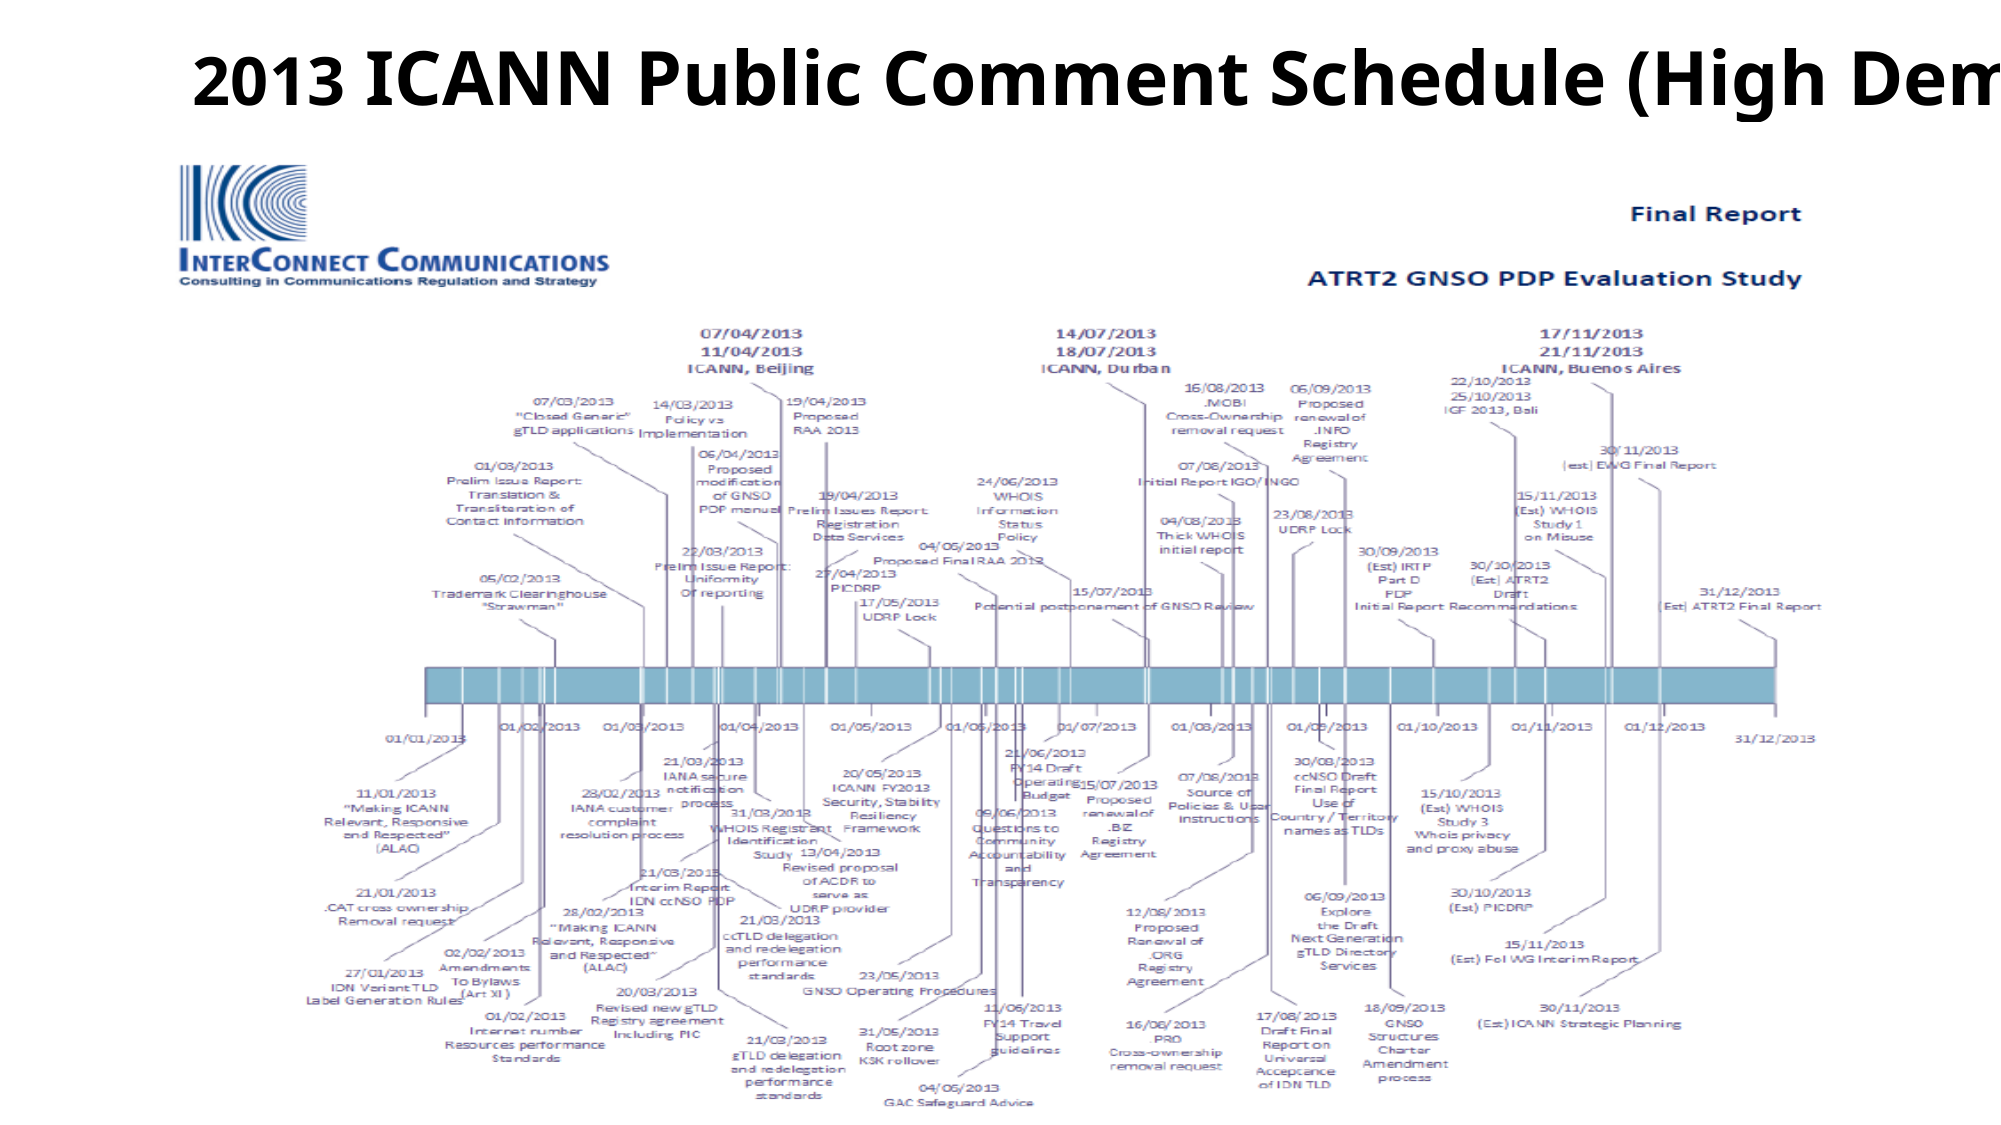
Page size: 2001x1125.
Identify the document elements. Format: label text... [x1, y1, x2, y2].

title 2013 ICANN Public Comment Schedule (High Demand) [177, 0, 2000, 191]
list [96, 122, 1909, 1125]
